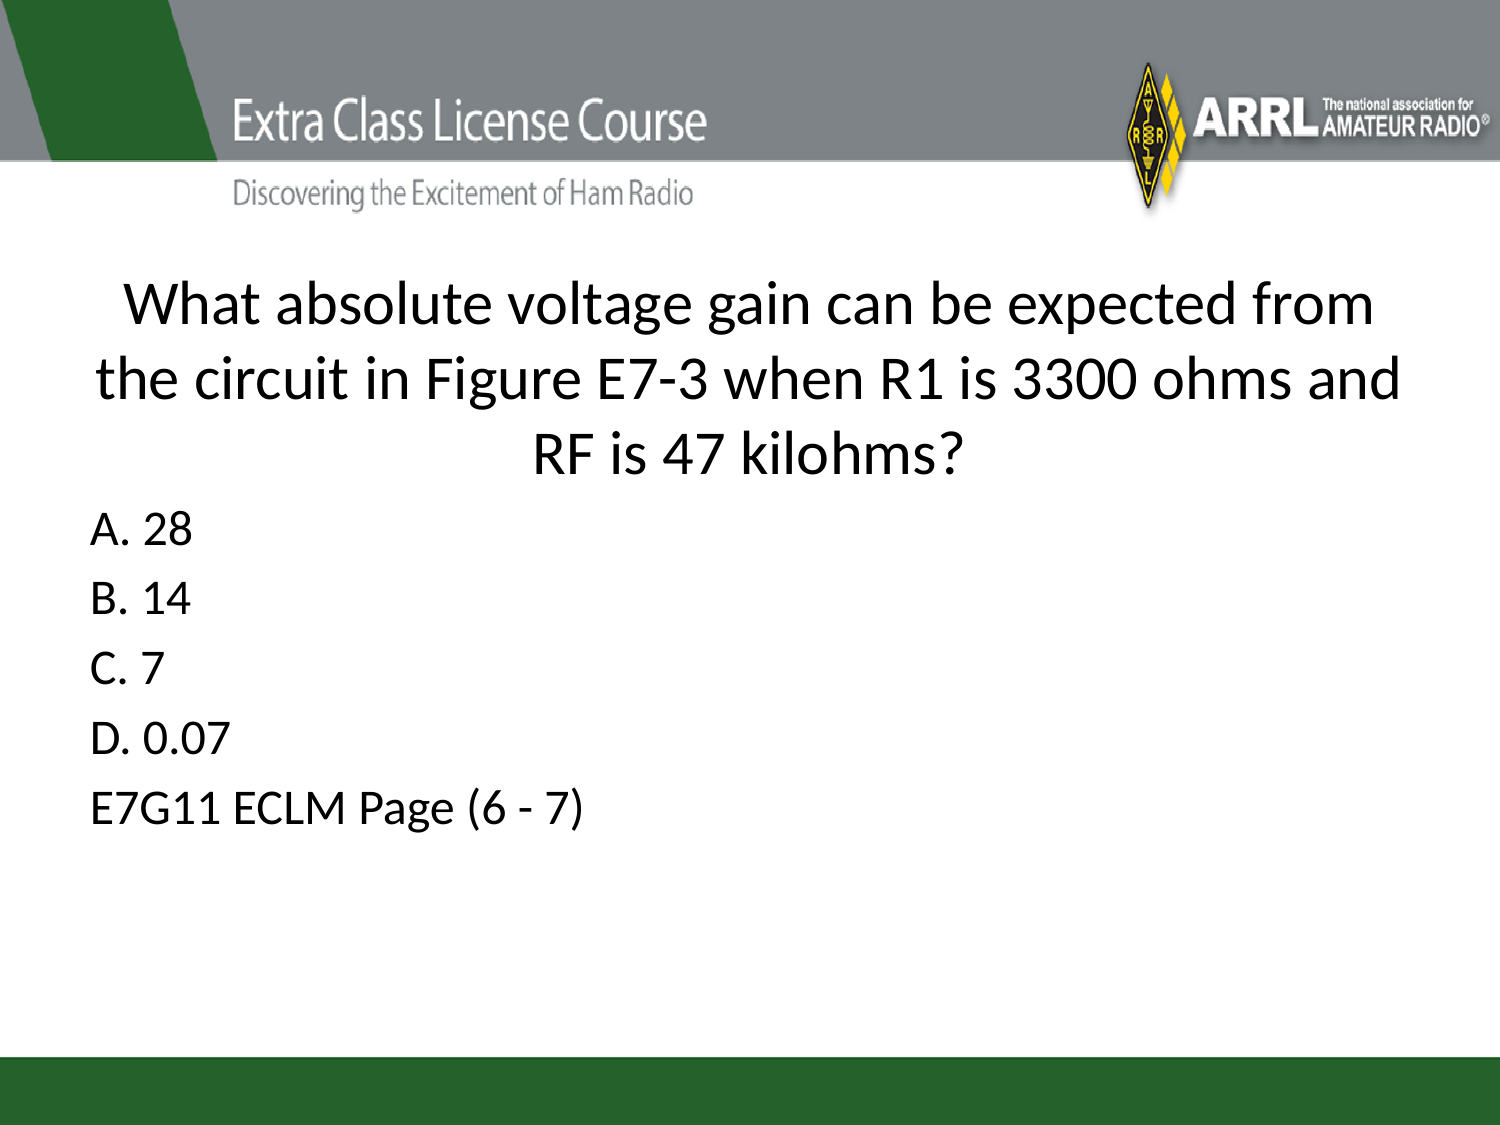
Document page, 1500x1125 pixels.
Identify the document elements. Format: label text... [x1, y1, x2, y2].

title What absolute voltage gain can be expected from the circuit in Figure E7-3 when R1 is 3300 ohms and RF is 47 kilohms? [75, 254, 1425, 435]
list A. 28 B. 14 C. 7 D. 0.07 E7G11 ECLM Page (6 - 7) [75, 487, 1425, 1005]
picture [0, 0, 1500, 1125]
